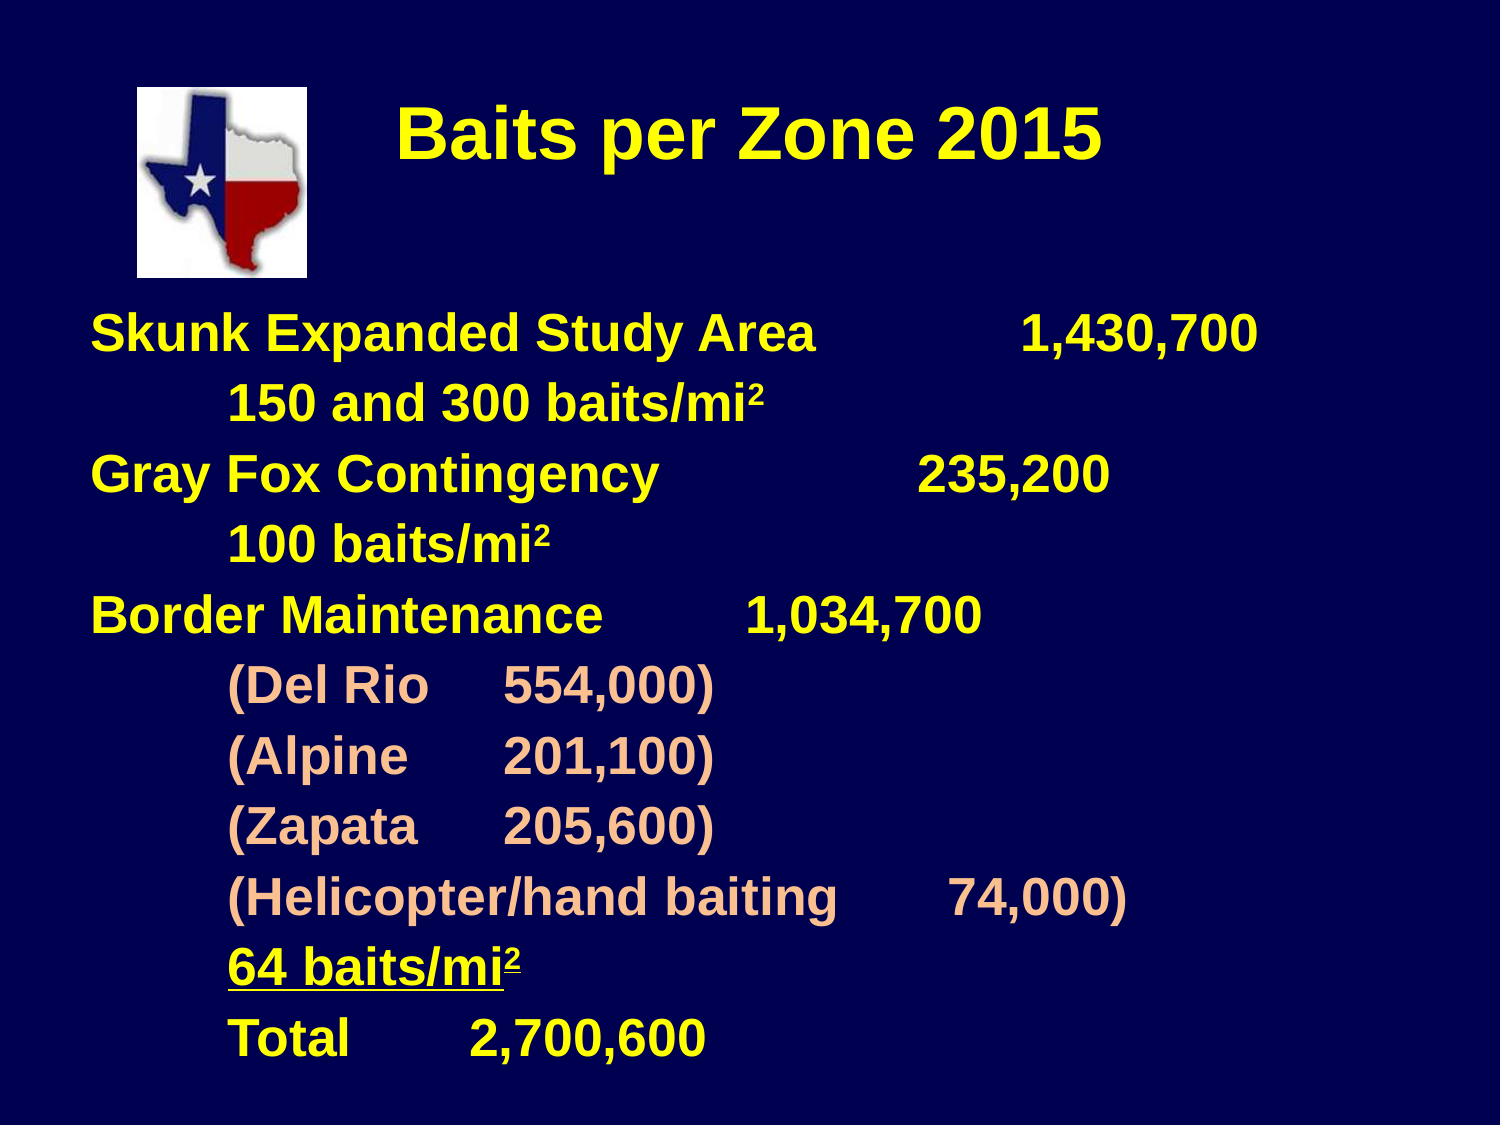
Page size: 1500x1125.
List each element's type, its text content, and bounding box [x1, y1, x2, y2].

subtitle Skunk Expanded Study Area 1,430,700 150 and 300 baits/mi2 Gray Fox Contingency 235,200 100 baits/mi2 Border Maintenance 1,034,700 (Del Rio 554,000) (Alpine 201,100) (Zapata 205,600) (Helicopter/hand baiting 74,000) 64 baits/mi2 Total 2,700,600 [75, 295, 1500, 1091]
title Baits per Zone 2015 [112, 43, 1388, 295]
picture [137, 87, 307, 278]
